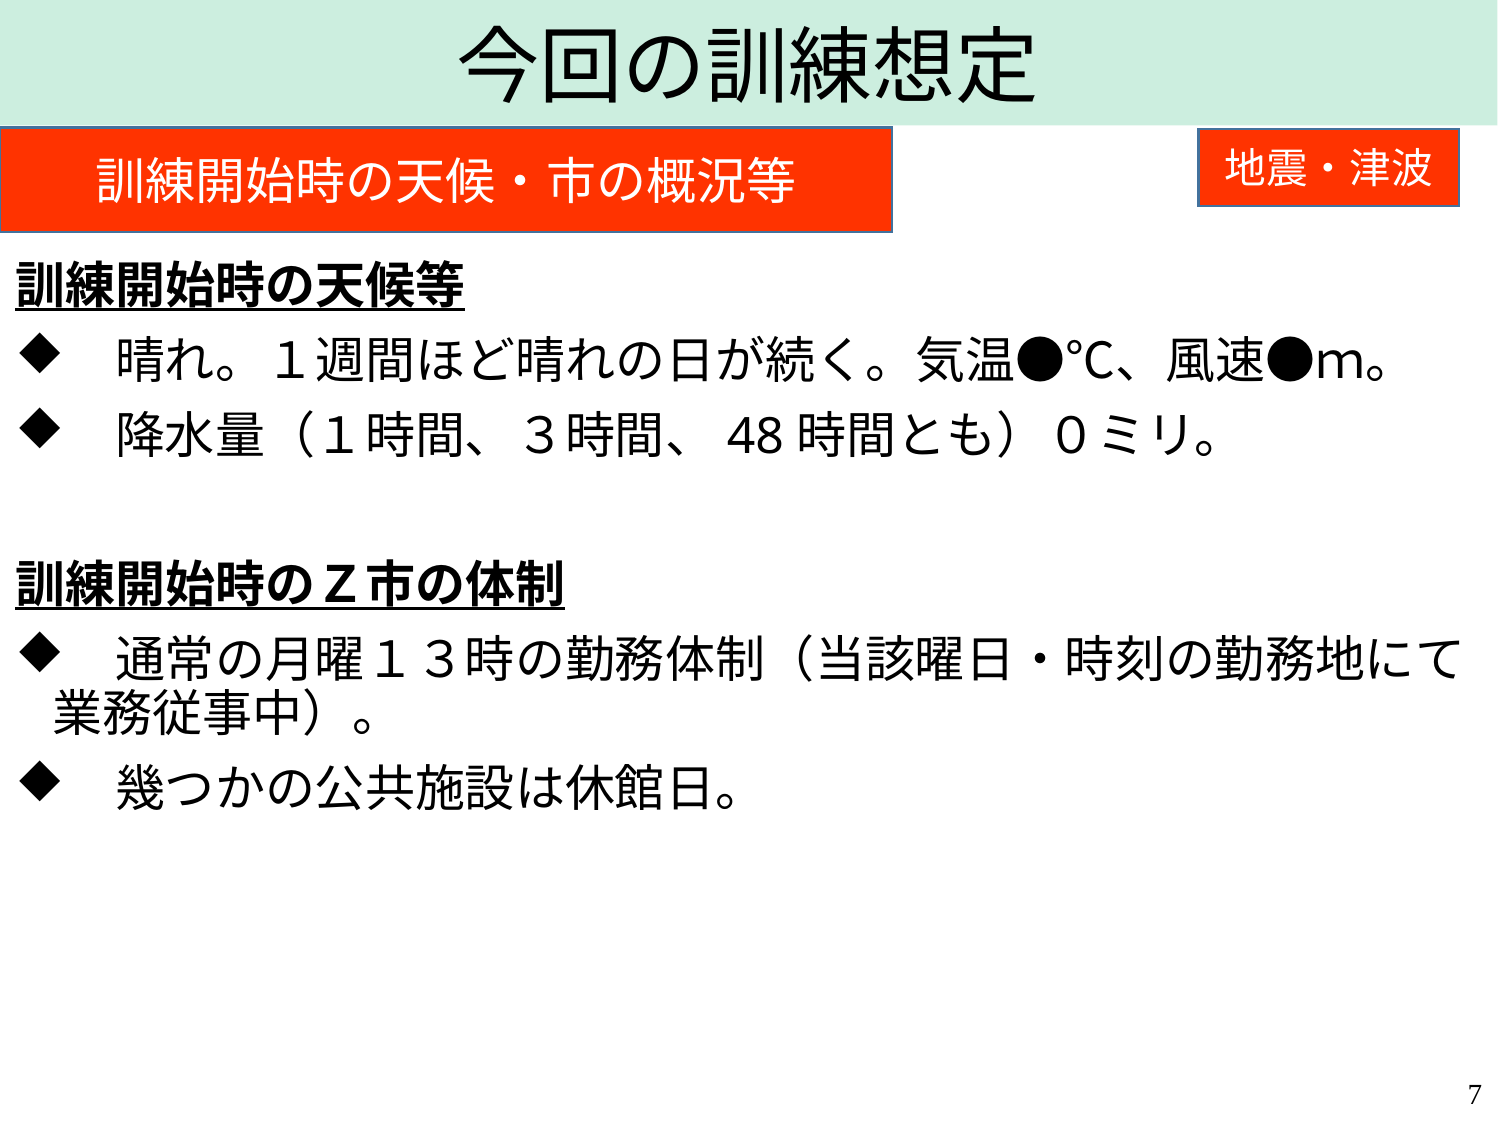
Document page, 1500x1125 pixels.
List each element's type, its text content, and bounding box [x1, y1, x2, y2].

text_box 地震・津波 [1197, 128, 1460, 207]
list 訓練開始時の天候等 晴れ。１週間ほど晴れの日が続く。気温●℃、風速●ｍ。 降水量（１時間、３時間、48時間とも）０ミリ。 訓練開始時のＺ市の体制 通常の月曜１３時の勤務体制（当該曜日・時刻の勤務地にて業務従事中）。 幾つかの公共施設は休館日。 [0, 252, 1500, 1024]
slide_number 6 [1159, 1062, 1498, 1123]
text_box 今回の訓練想定 [0, 0, 1498, 126]
text_box 訓練開始時の天候・市の概況等 [0, 126, 893, 233]
